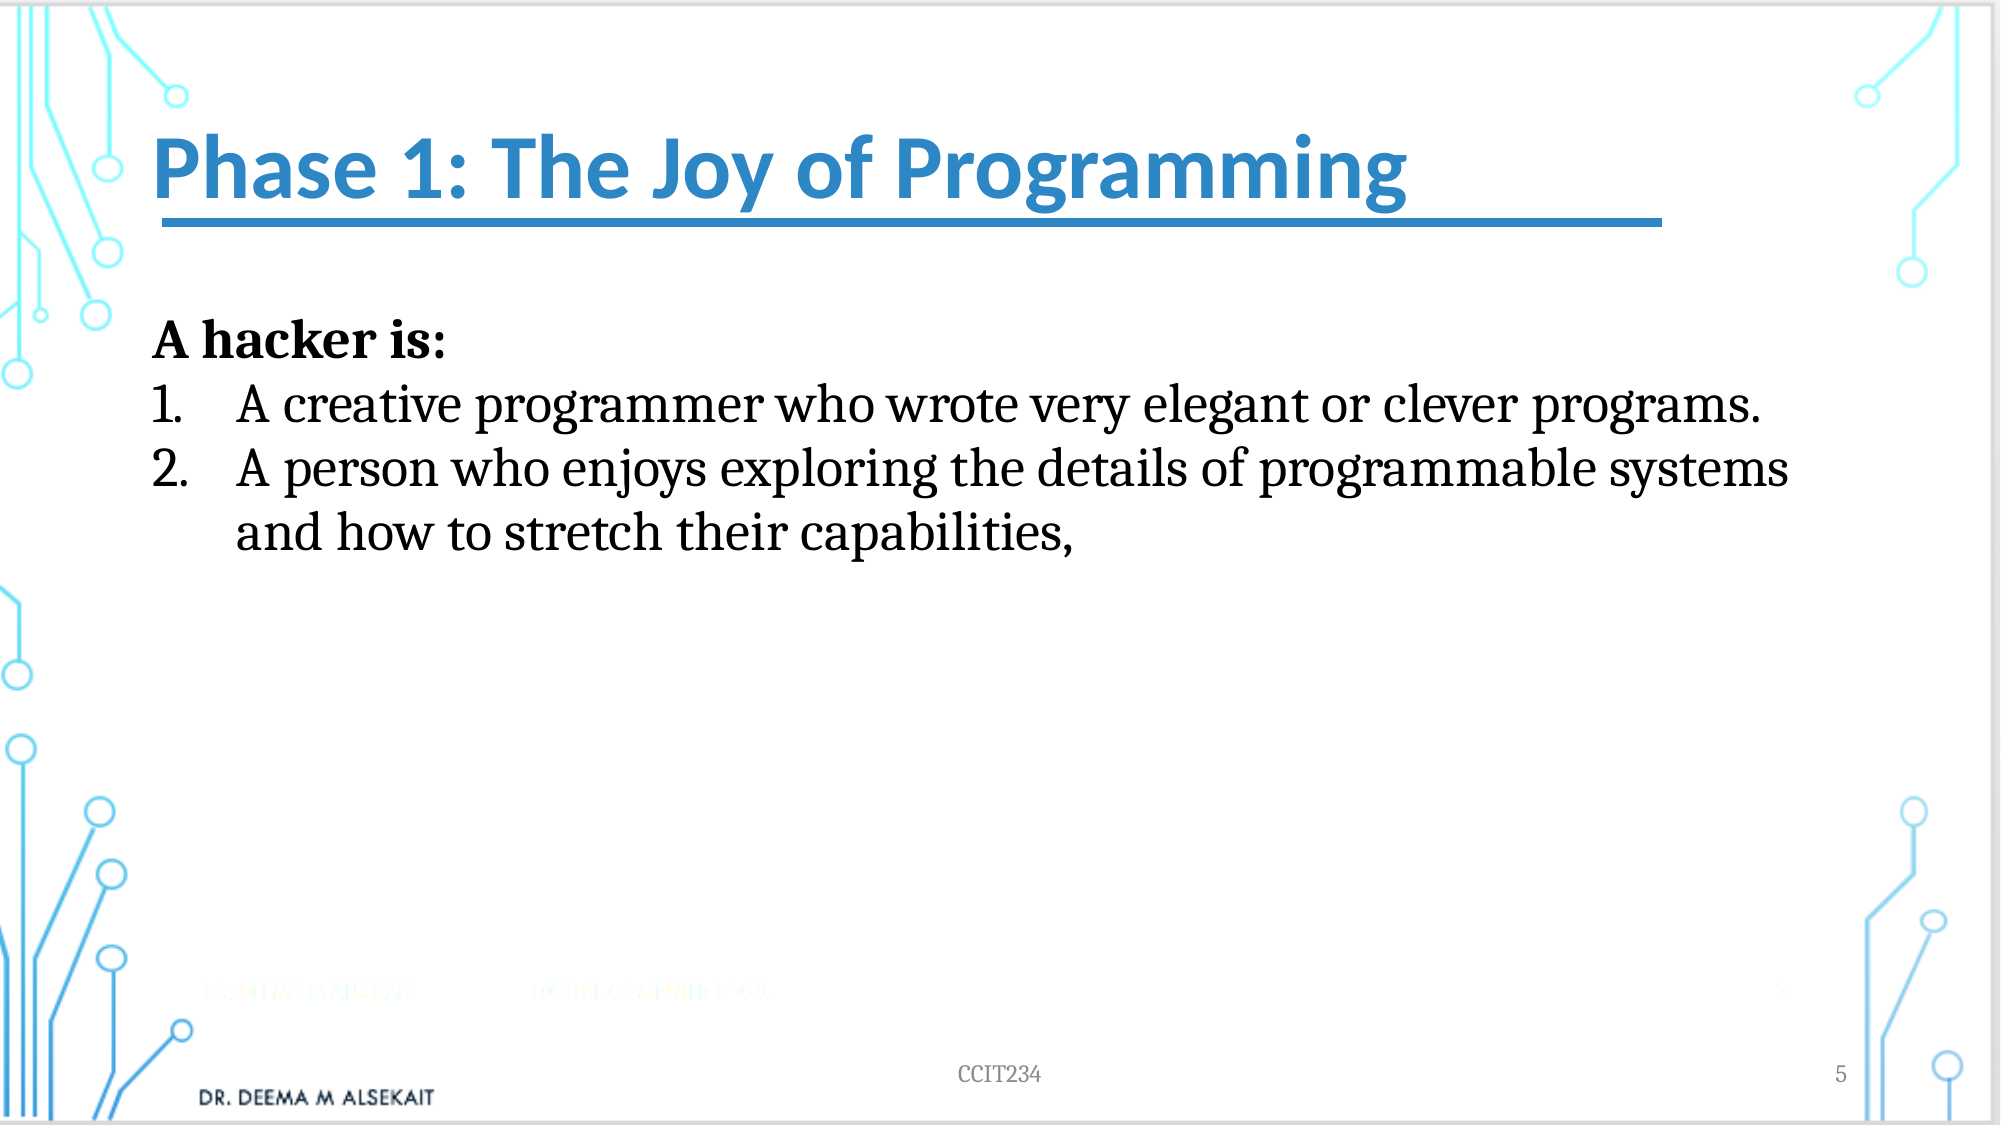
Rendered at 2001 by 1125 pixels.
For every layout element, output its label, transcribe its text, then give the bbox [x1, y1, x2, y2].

list A hacker is: A creative programmer who wrote very elegant or clever programs. A person who enjoys exploring the details of programmable systems and how to stretch their capabilities, [137, 299, 1863, 1014]
title Phase 1: The Joy of Programming [137, 59, 1863, 278]
slide_number 5 [1412, 1042, 1863, 1103]
footer CCIT234 [662, 1042, 1338, 1103]
picture [0, 0, 2001, 1125]
